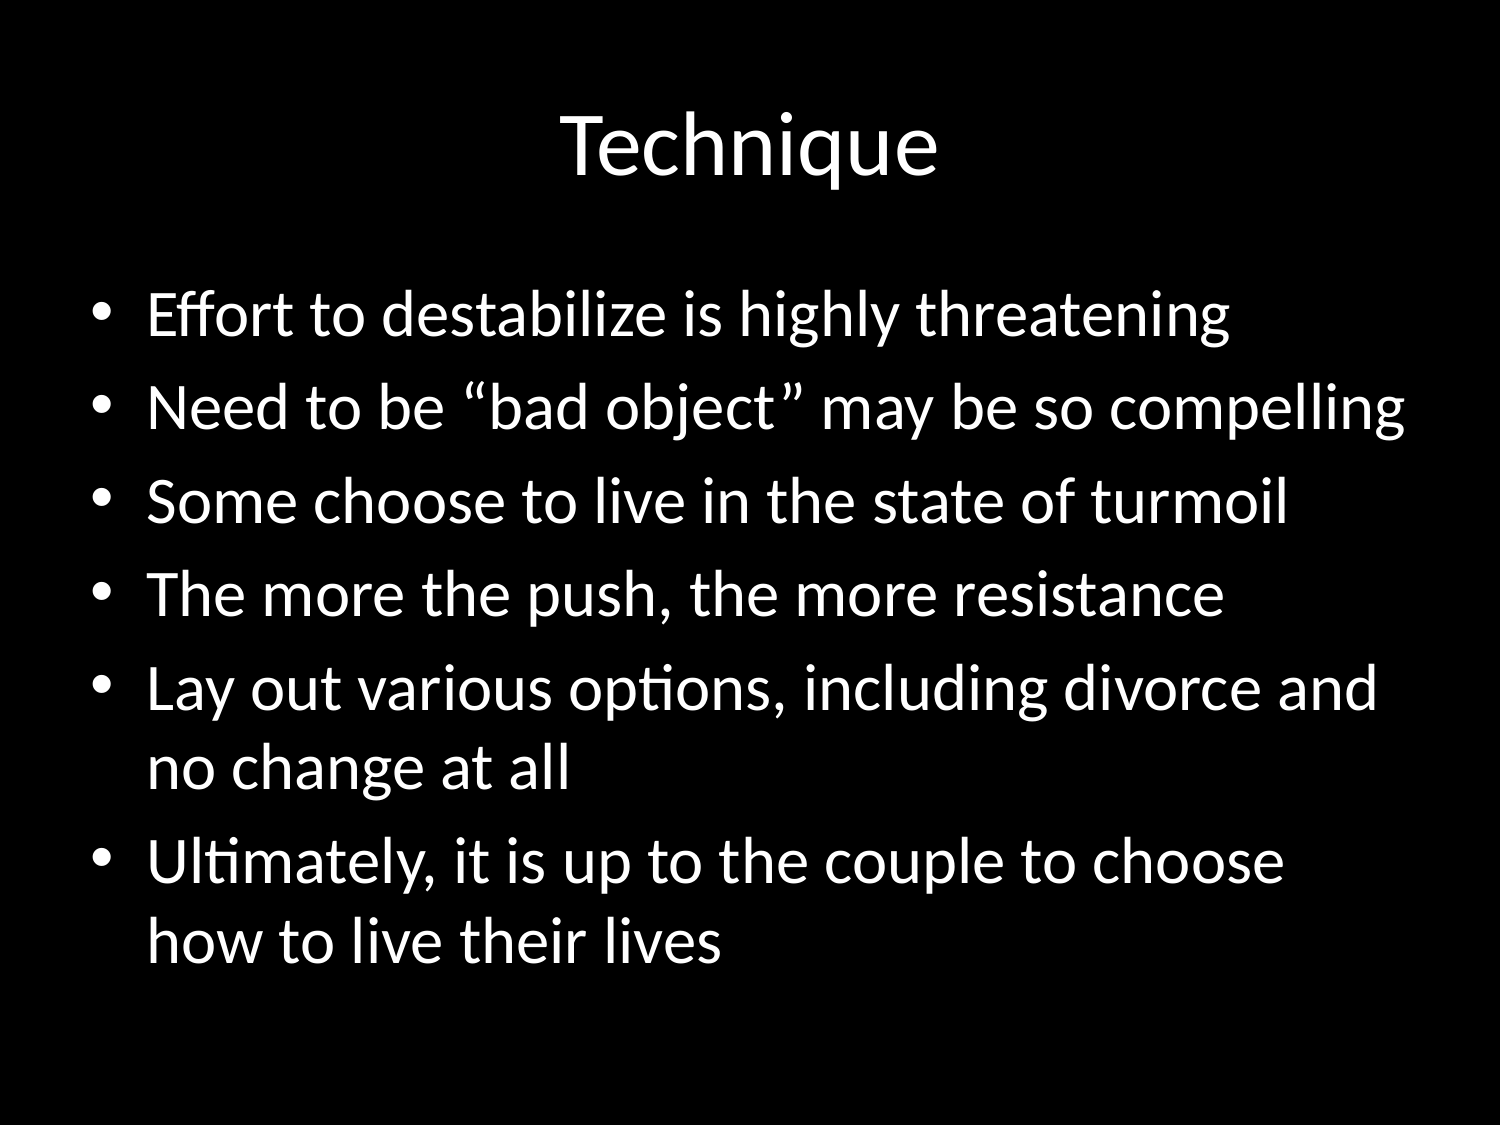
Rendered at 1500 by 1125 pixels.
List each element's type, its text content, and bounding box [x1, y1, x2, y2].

title Technique [75, 45, 1425, 233]
list Effort to destabilize is highly threatening Need to be “bad object” may be so compelling Some choose to live in the state of turmoil The more the push, the more resistance Lay out various options, including divorce and no change at all Ultimately, it is up to the couple to choose how to live their lives [75, 262, 1425, 1005]
